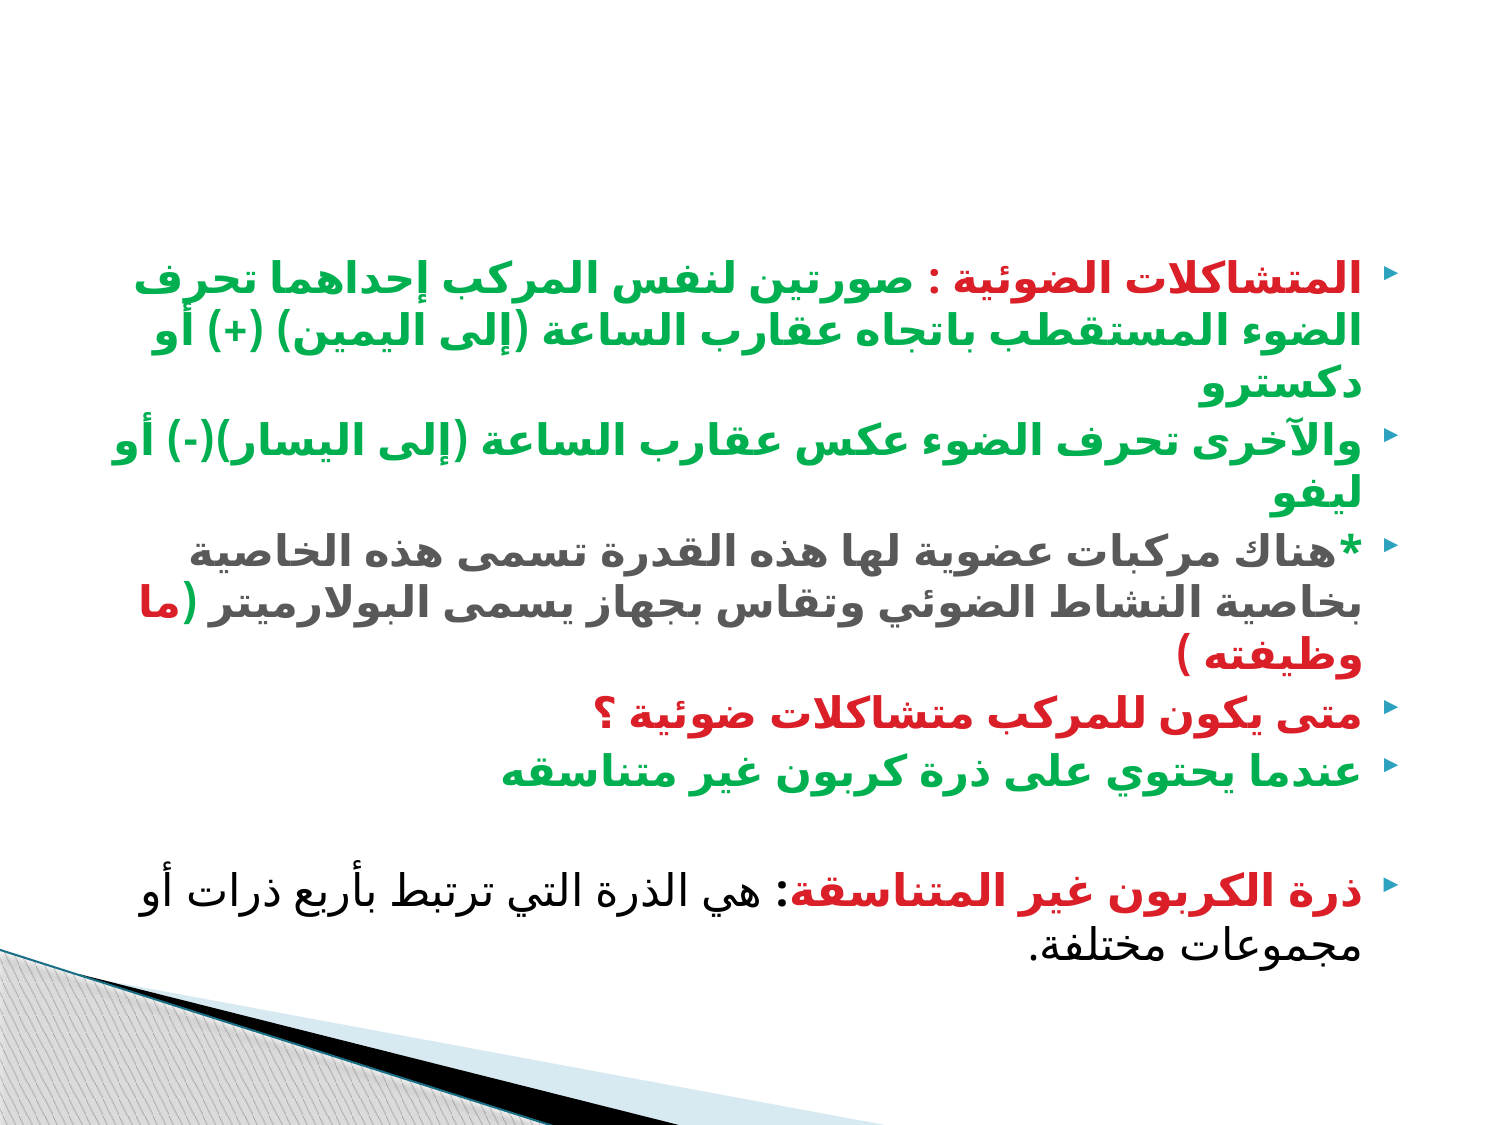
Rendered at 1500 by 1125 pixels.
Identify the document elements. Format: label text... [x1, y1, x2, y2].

list المتشاكلات الضوئية : صورتين لنفس المركب إحداهما تحرف الضوء المستقطب باتجاه عقارب الساعة (إلى اليمين) (+) أو دكسترو والآخرى تحرف الضوء عكس عقارب الساعة (إلى اليسار)(-) أو ليفو *هناك مركبات عضوية لها هذه القدرة تسمى هذه الخاصية بخاصية النشاط الضوئي وتقاس بجهاز يسمى البولارميتر (ما وظيفته ) متى يكون للمركب متشاكلات ضوئية ؟ عندما يحتوي على ذرة كربون غير متناسقه ذرة الكربون غير المتناسقة: هي الذرة التي ترتبط بأربع ذرات أو مجموعات مختلفة. [75, 243, 1425, 986]
